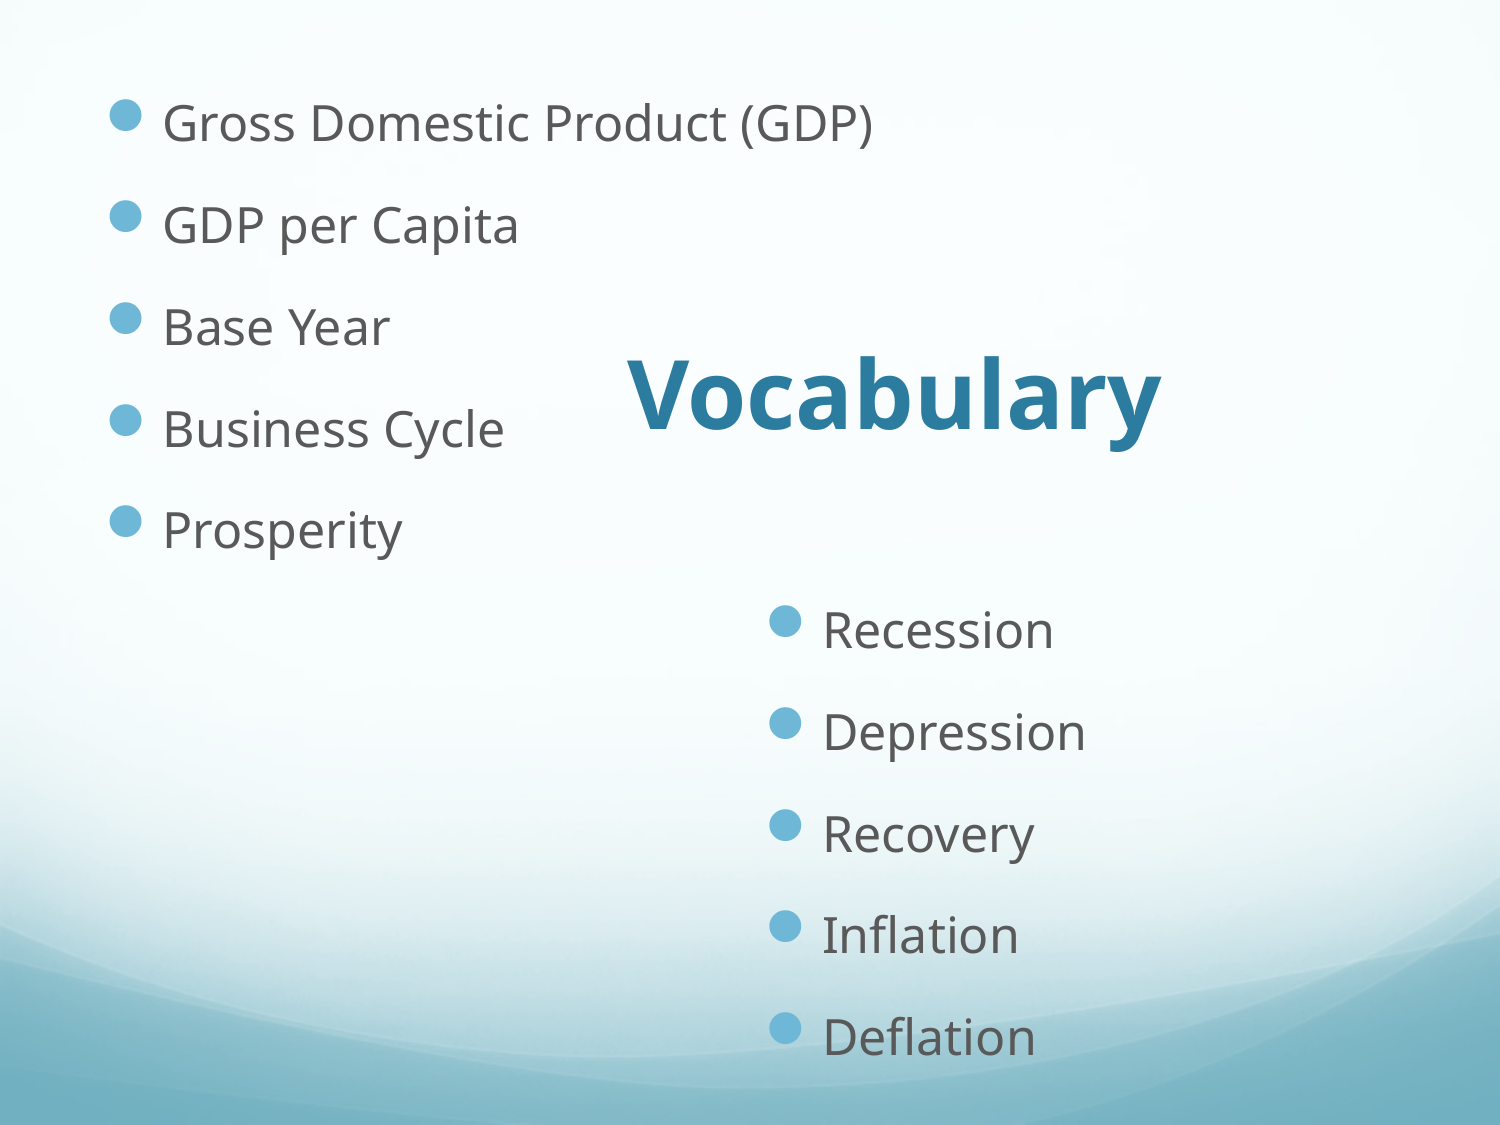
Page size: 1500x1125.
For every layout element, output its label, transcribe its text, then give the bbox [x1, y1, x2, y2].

title Vocabulary [921, 303, 1466, 456]
list Gross Domestic Product (GDP) GDP per Capita Base Year Business Cycle Prosperity [90, 84, 921, 797]
text_box Recession Depression Recovery Inflation Deflation [749, 591, 1500, 1073]
